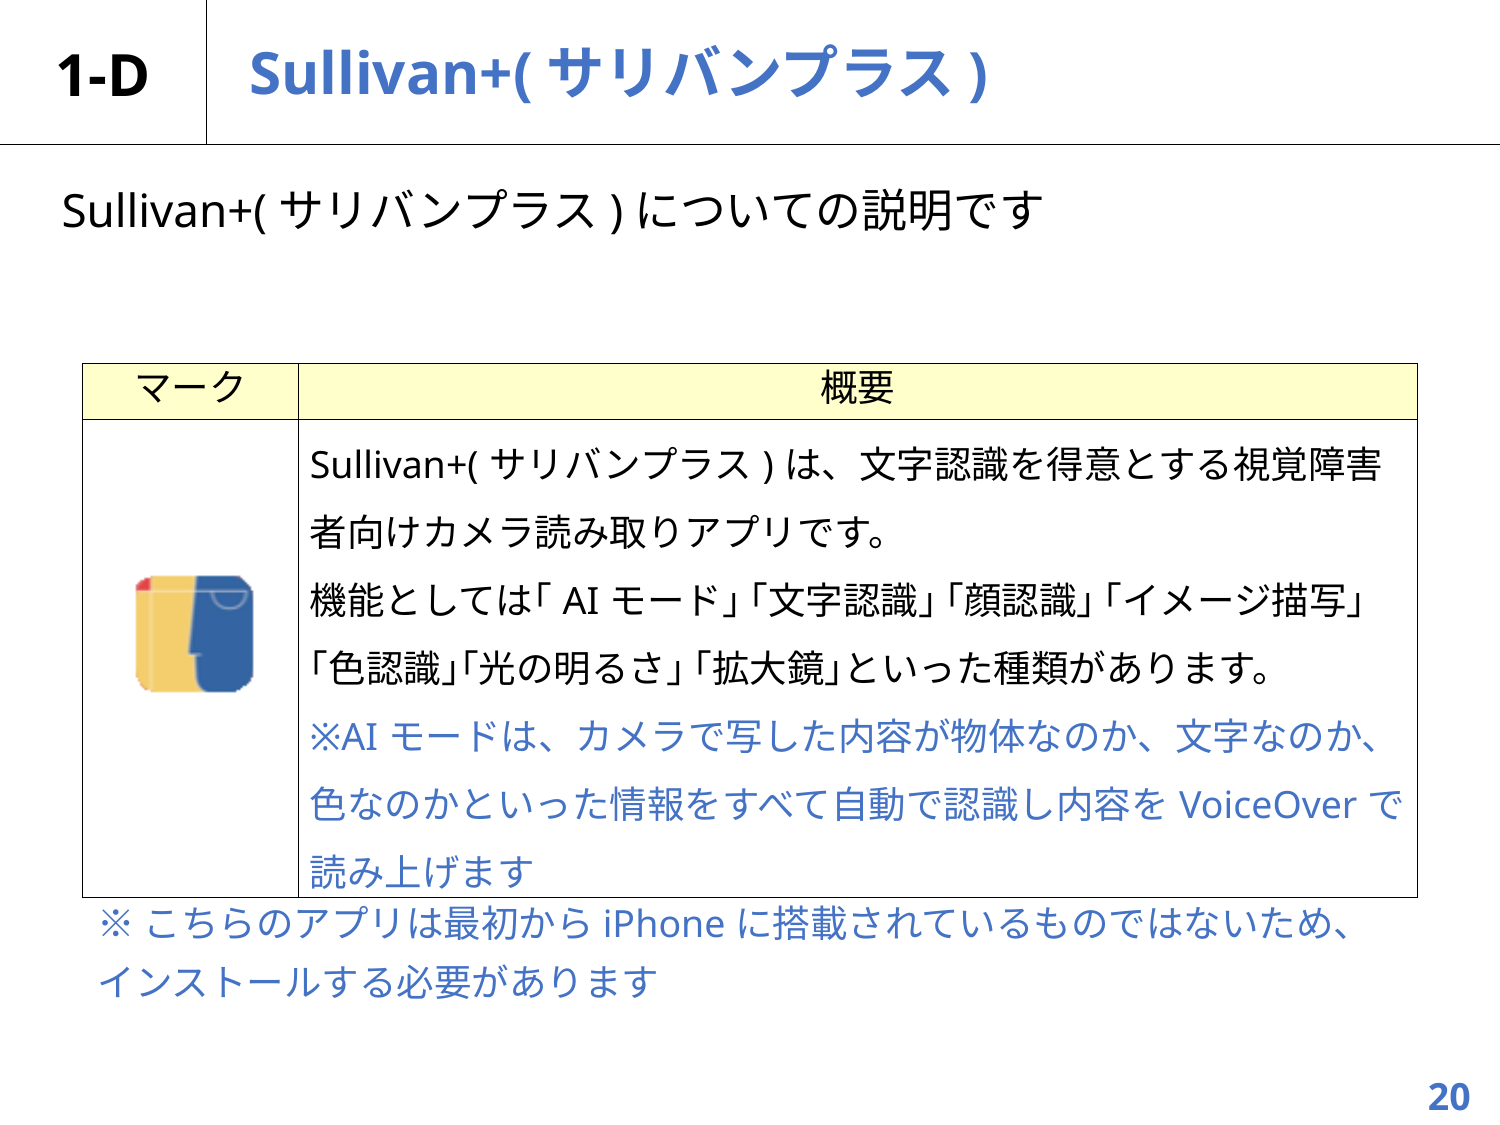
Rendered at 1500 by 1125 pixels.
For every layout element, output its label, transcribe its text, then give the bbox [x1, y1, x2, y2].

table_header 概要 [299, 364, 1417, 419]
table_header マーク [83, 364, 298, 419]
text_box Sullivan+(サリバンプラス)についての説明です [46, 180, 1487, 274]
picture [126, 564, 262, 703]
table_cell Sullivan+(サリバンプラス)は、文字認識を得意とする視覚障害者向けカメラ読み取りアプリです。 機能としては｢AIモード｣ ｢文字認識｣ ｢顔認識｣ ｢イメージ描写｣ ｢色認識｣｢光の明るさ｣ ｢拡大鏡｣といった種類があります。 ※AIモードは、カメラで写した内容が物体なのか、文字なのか、色なのかといった情報をすべて自動で認識し内容をVoiceOverで読み上げます [299, 420, 1417, 879]
table_cell [83, 420, 298, 879]
text_box Sullivan+(サリバンプラス) [230, 24, 1459, 119]
text_box ※こちらのアプリは最初からiPhoneに搭載されているものではないため、 インストールする必要があります [82, 879, 1418, 1004]
text_box 1-D [0, 0, 207, 147]
text_box 20 [1402, 1065, 1497, 1125]
